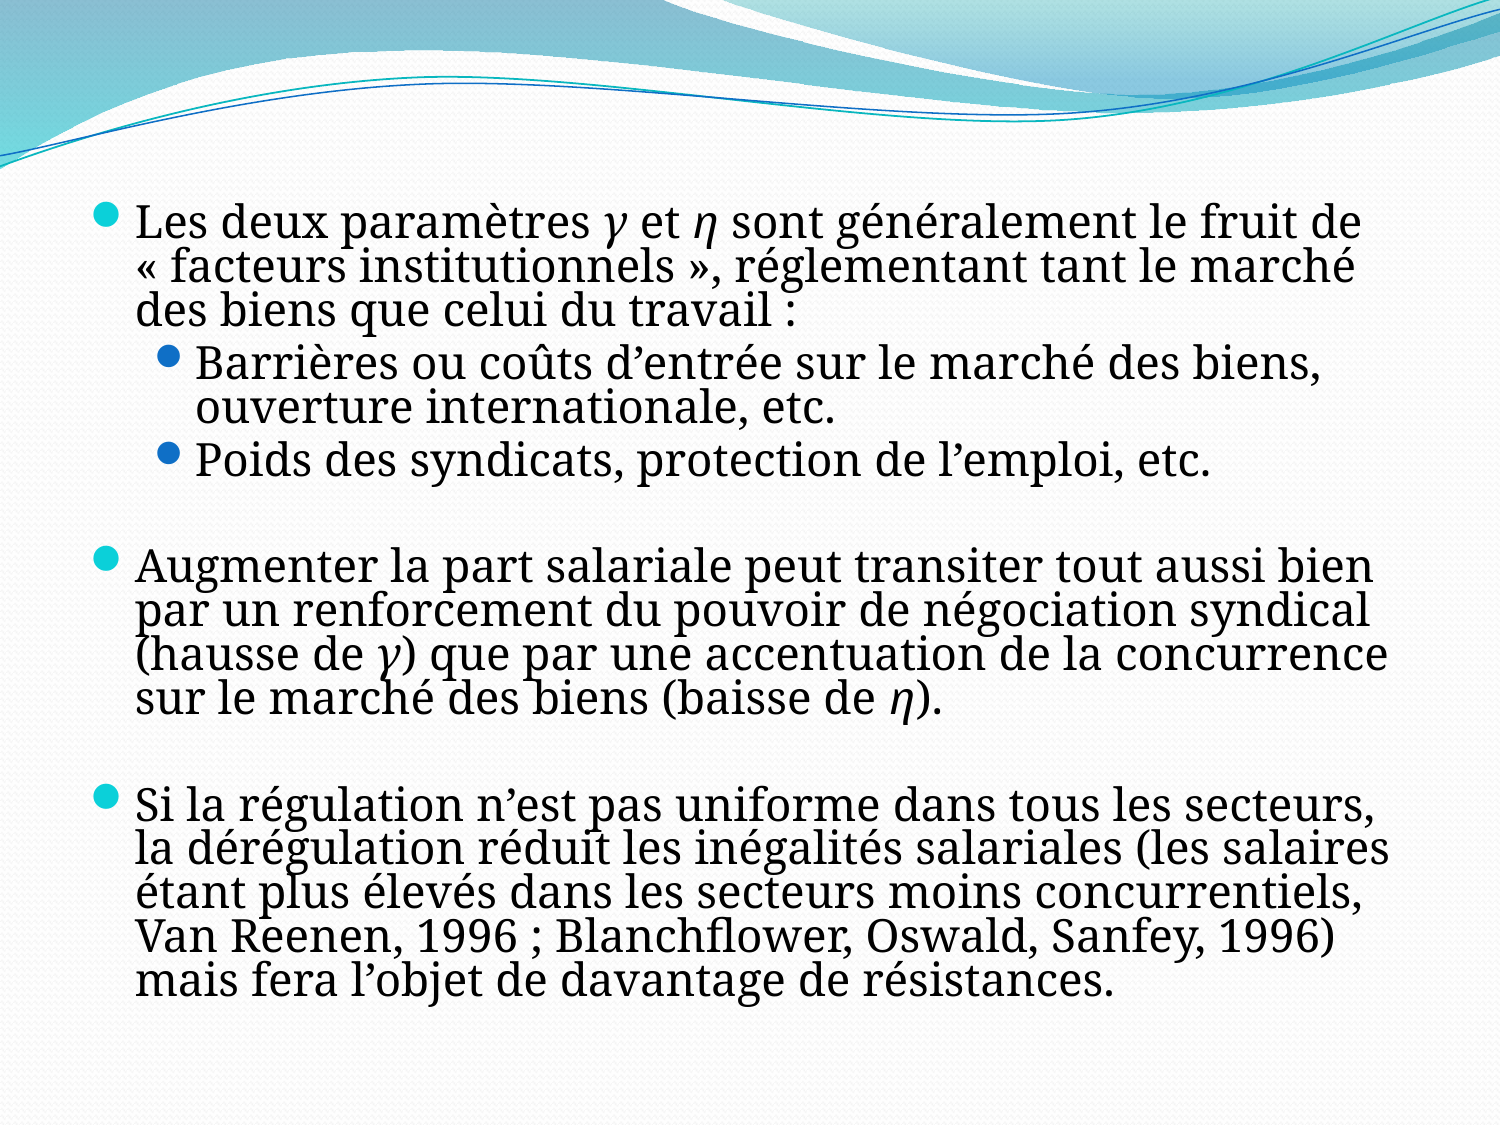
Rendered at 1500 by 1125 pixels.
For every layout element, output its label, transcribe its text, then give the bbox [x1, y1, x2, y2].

list Les deux paramètres γ et η sont généralement le fruit de « facteurs institutionnels », réglementant tant le marché des biens que celui du travail : Barrières ou coûts d’entrée sur le marché des biens, ouverture internationale, etc. Poids des syndicats, protection de l’emploi, etc. Augmenter la part salariale peut transiter tout aussi bien par un renforcement du pouvoir de négociation syndical (hausse de γ) que par une accentuation de la concurrence sur le marché des biens (baisse de η). Si la régulation n’est pas uniforme dans tous les secteurs, la dérégulation réduit les inégalités salariales (les salaires étant plus élevés dans les secteurs moins concurrentiels, Van Reenen, 1996 ; Blanchflower, Oswald, Sanfey, 1996) mais fera l’objet de davantage de résistances. [75, 196, 1425, 1038]
